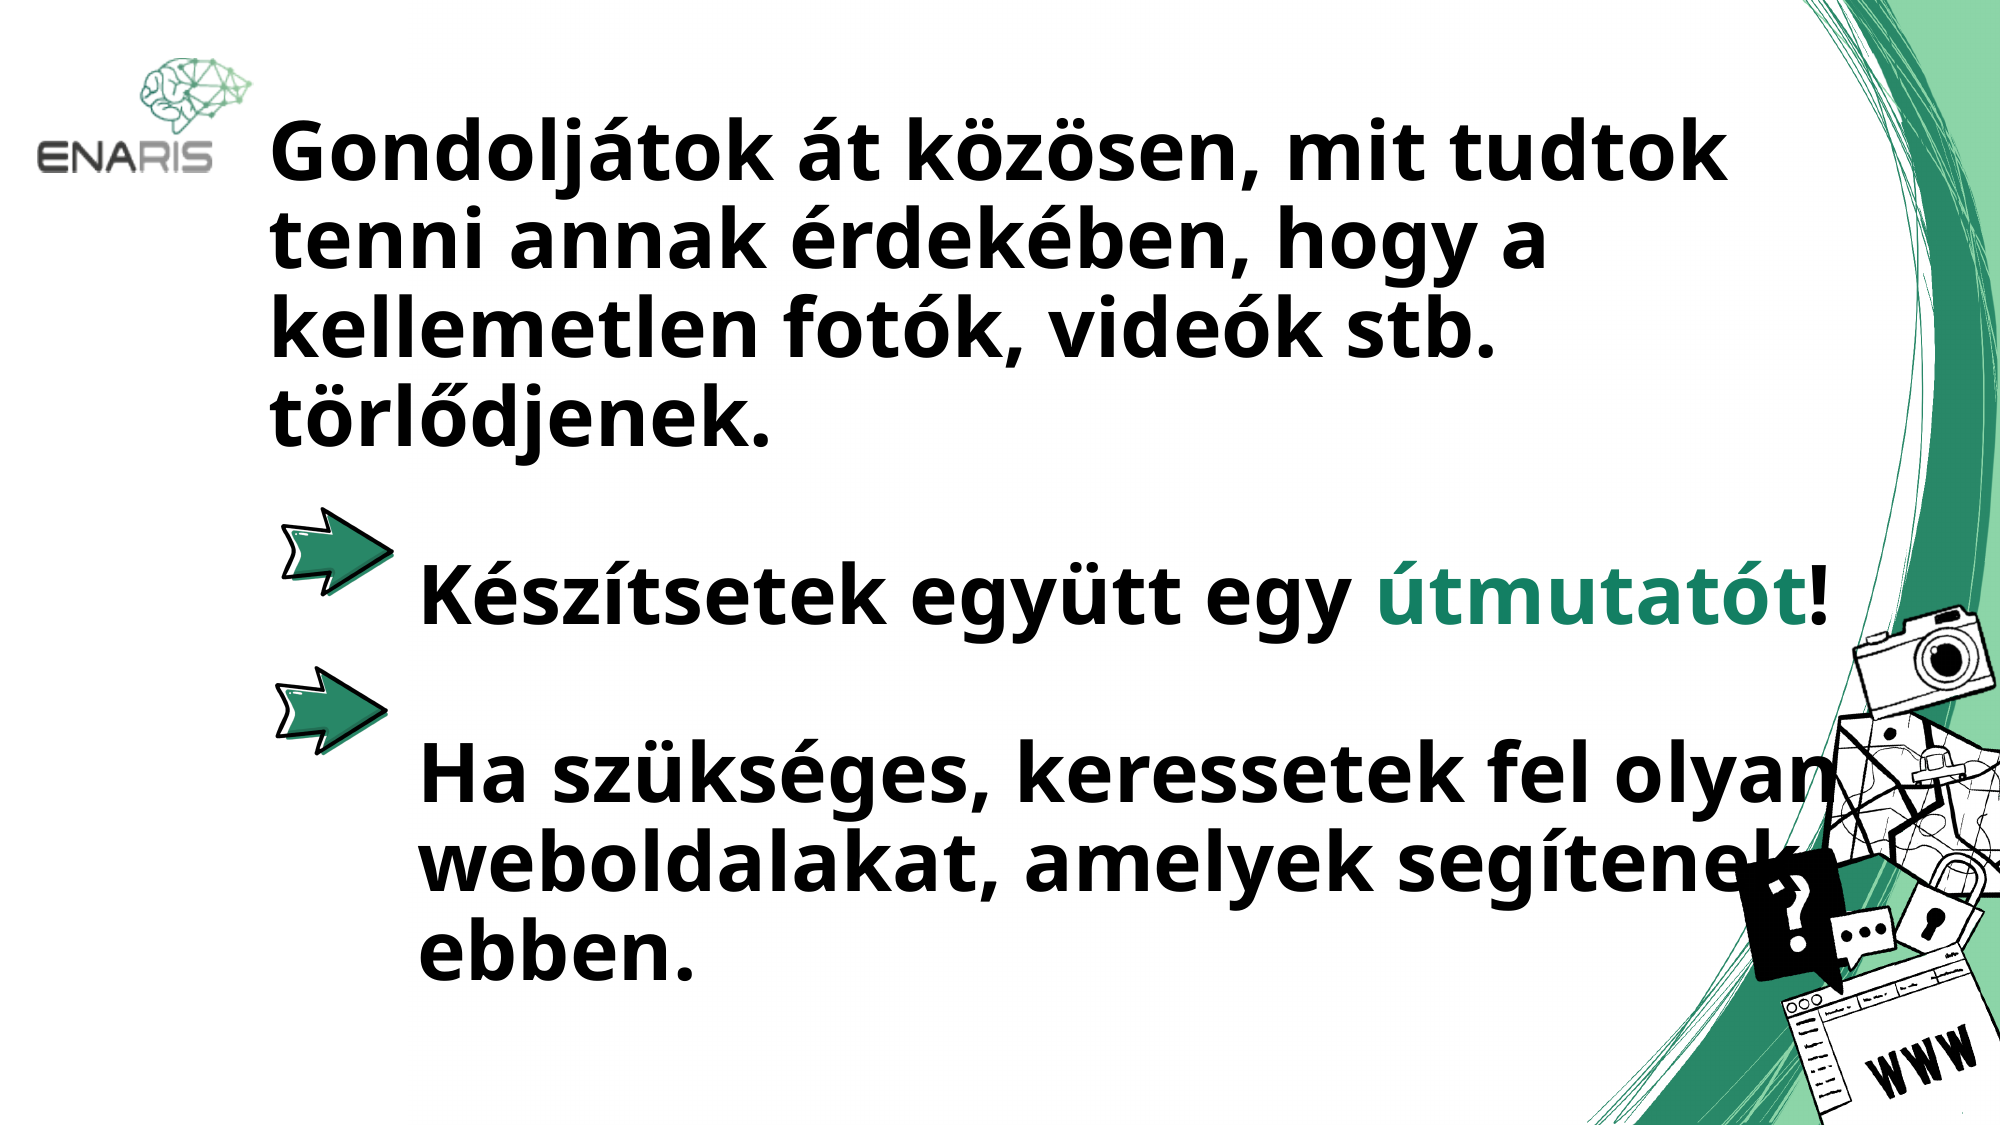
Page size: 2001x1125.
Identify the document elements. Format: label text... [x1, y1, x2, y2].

picture [264, 645, 399, 780]
picture [37, 58, 254, 173]
picture [408, 0, 2000, 1125]
title Gondoljátok át közösen, mit tudtok tenni annak érdekében, hogy a kellemetlen fotók, videók stb. törlődjenek. Készítsetek együtt egy útmutatót! Ha szükséges, keressetek fel olyan weboldalakat, amelyek segítenek ebben. [253, 59, 1863, 1048]
picture [270, 486, 405, 621]
